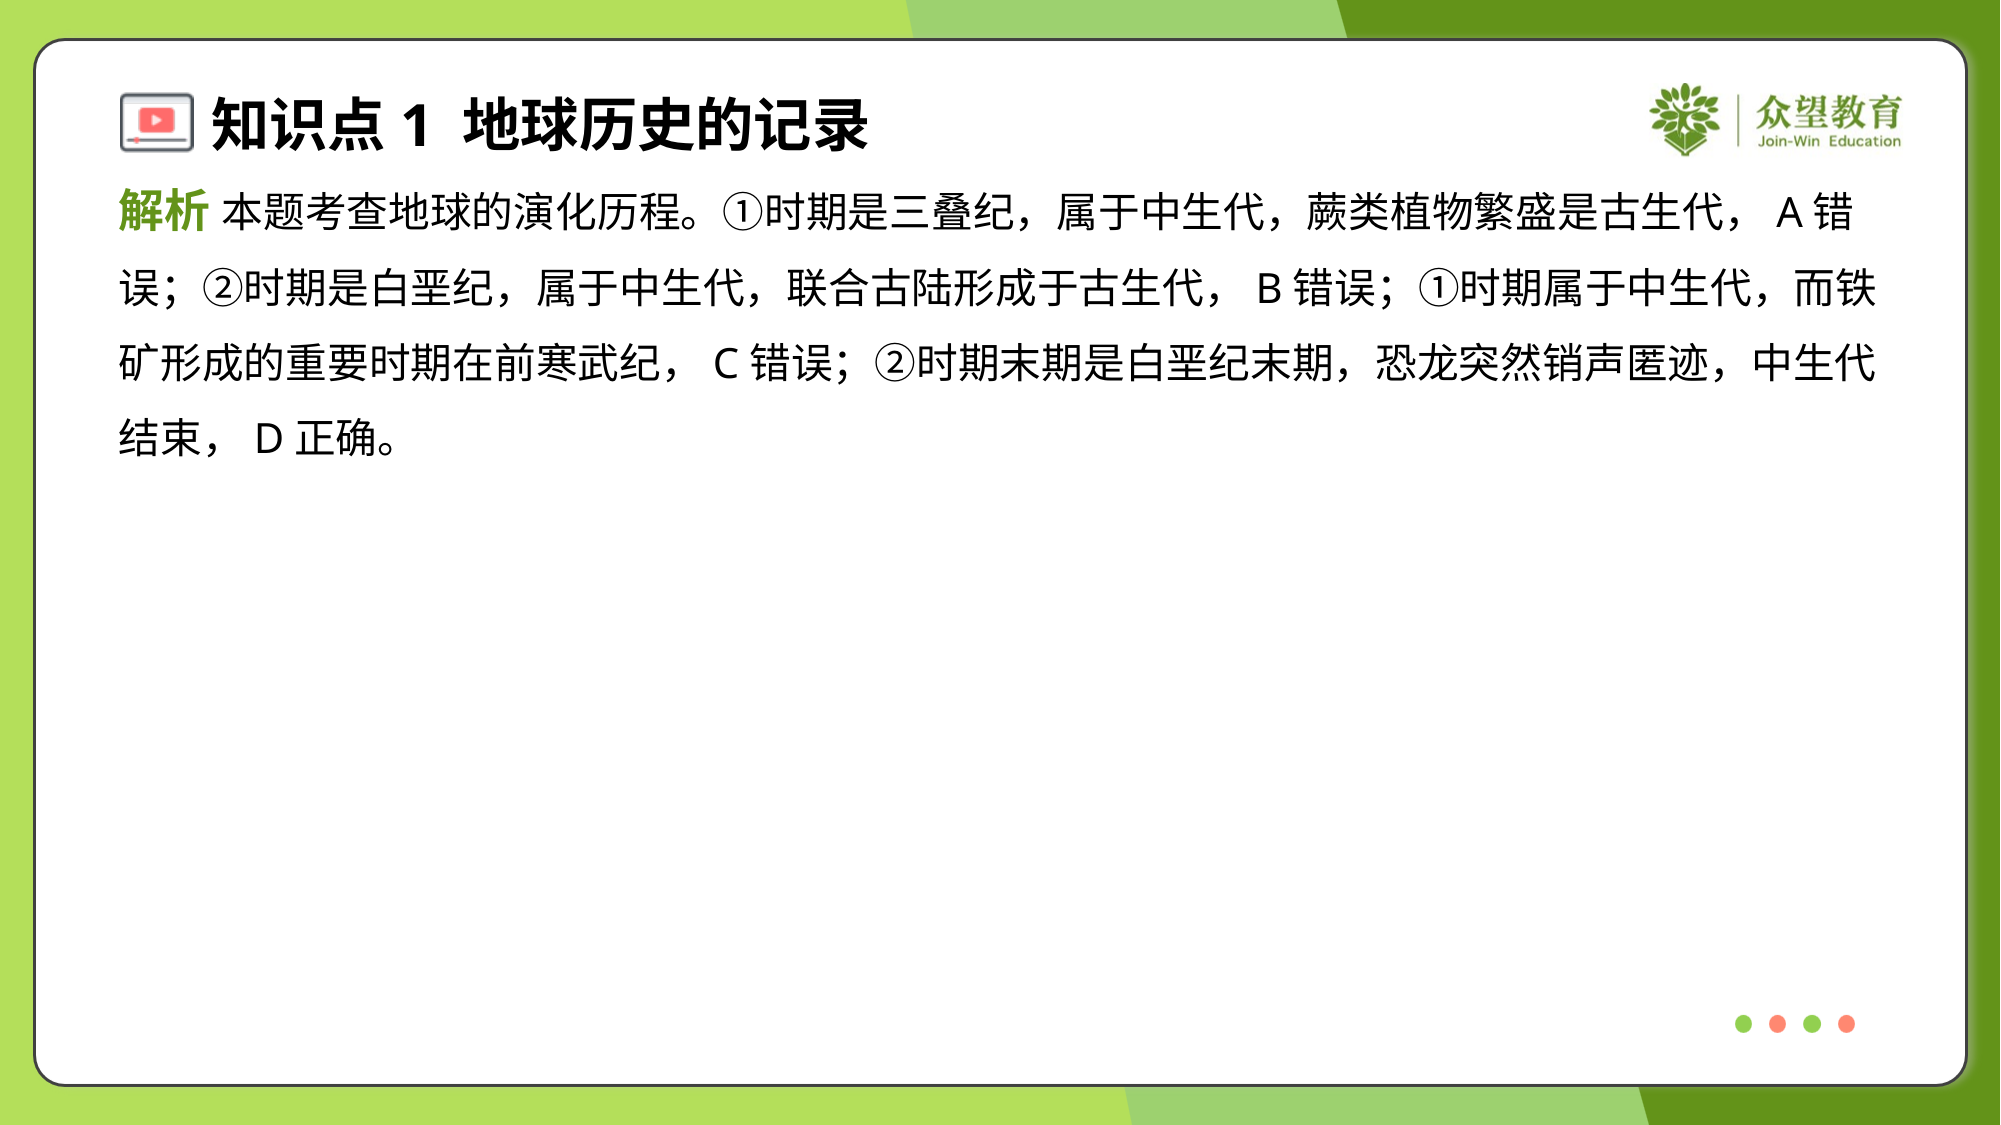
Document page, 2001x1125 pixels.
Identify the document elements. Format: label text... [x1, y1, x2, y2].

picture [0, 0, 2000, 1125]
text_box 解析 本题考查地球的演化历程。①时期是三叠纪，属于中生代，蕨类植物繁盛是古生代，A错 误；②时期是白垩纪，属于中生代，联合古陆形成于古生代，B错误；①时期属于中生代，而铁 矿形成的重要时期在前寒武纪，C错误；②时期末期是白垩纪末期，恐龙突然销声匿迹，中生代 结束，D正确。 [118, 159, 1883, 462]
